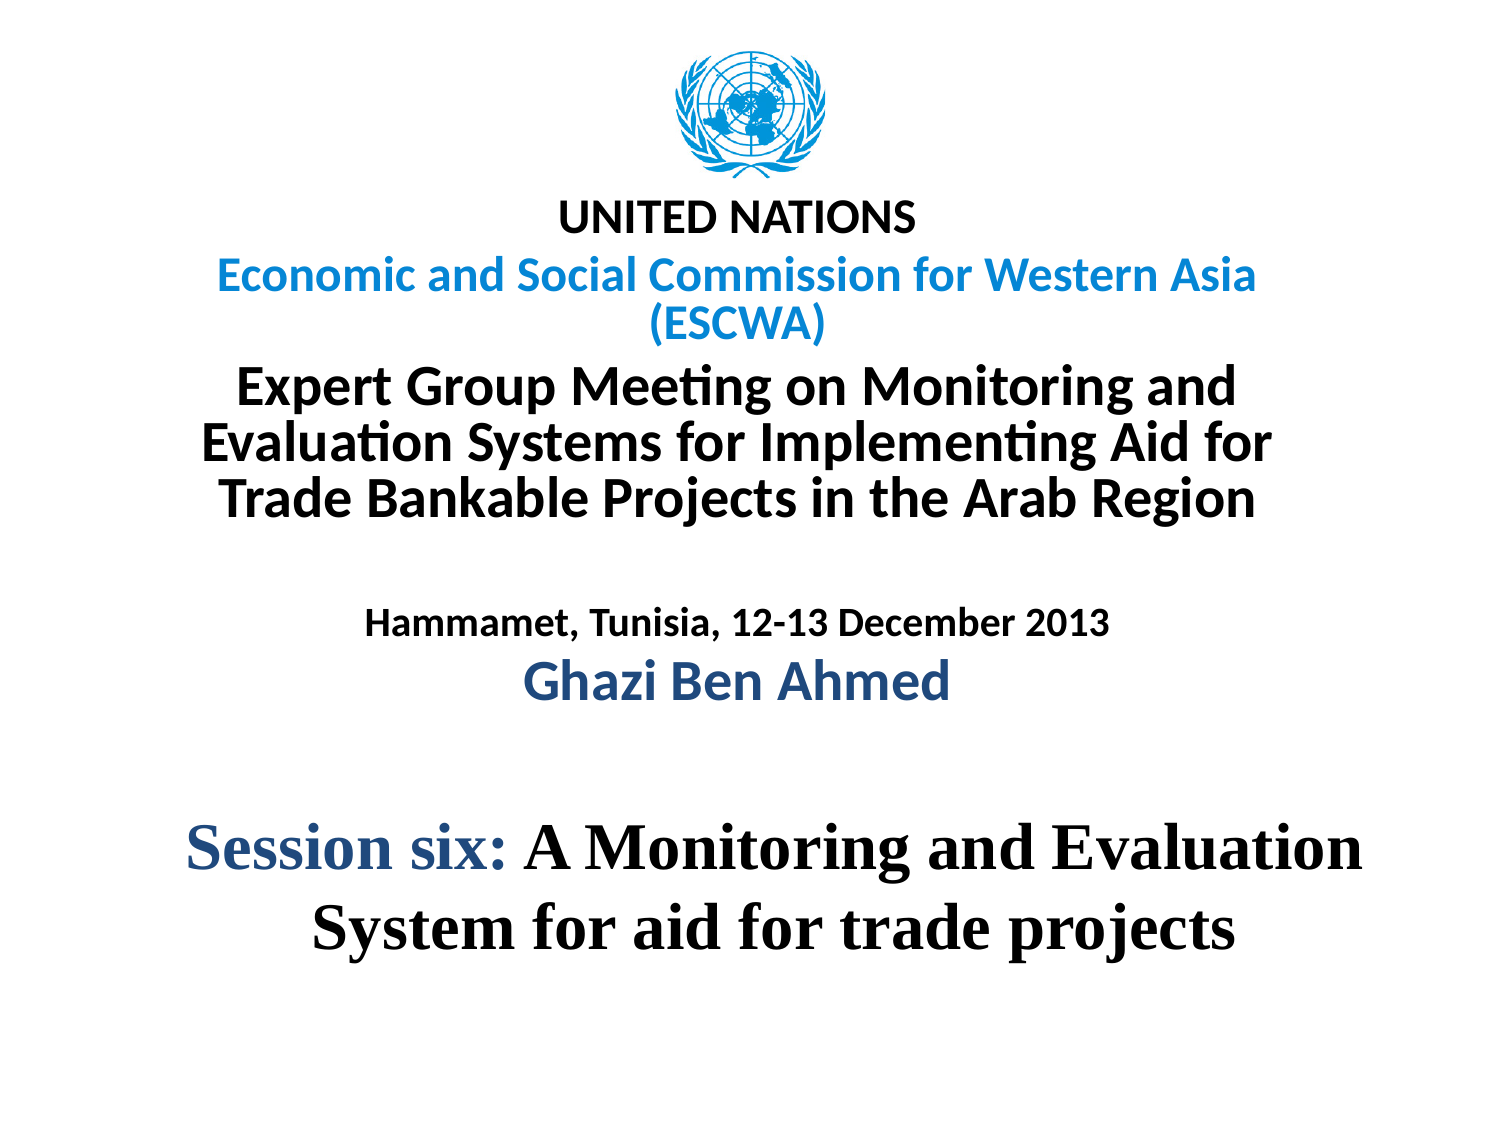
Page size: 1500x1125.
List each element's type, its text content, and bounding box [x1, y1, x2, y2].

picture [780, 85, 792, 102]
picture [727, 132, 749, 143]
picture [753, 85, 762, 91]
picture [697, 144, 714, 157]
picture [702, 130, 710, 140]
picture [793, 132, 799, 139]
picture [784, 105, 803, 138]
picture [700, 105, 709, 118]
picture [674, 49, 826, 179]
picture [753, 136, 785, 154]
picture [769, 85, 780, 97]
picture [710, 78, 725, 102]
picture [685, 113, 691, 126]
picture [739, 116, 749, 123]
title Session six: A Monitoring and Evaluation System for aid for trade projects [137, 762, 1413, 1004]
picture [705, 125, 718, 137]
picture [700, 70, 717, 102]
picture [812, 73, 816, 90]
picture [731, 74, 749, 87]
picture [753, 54, 786, 71]
picture [724, 64, 749, 79]
picture [737, 168, 765, 179]
picture [685, 113, 702, 145]
picture [710, 105, 718, 117]
picture [716, 54, 749, 71]
picture [731, 121, 745, 133]
picture [777, 105, 792, 130]
picture [796, 72, 819, 145]
subtitle UNITED NATIONS Economic and Social Commission for Western Asia (ESCWA) Expert Group Meeting on Monitoring and Evaluation Systems for Implementing Aid for Trade Bankable Projects in the Arab Region Hammamet, Tunisia, 12-13 December 2013 Ghazi Ben Ahmed [124, 187, 1351, 626]
picture [753, 64, 770, 73]
picture [725, 105, 733, 122]
picture [757, 116, 826, 179]
picture [753, 74, 770, 86]
picture [716, 144, 788, 164]
picture [773, 113, 780, 123]
picture [721, 85, 733, 102]
picture [786, 143, 805, 158]
picture [739, 85, 749, 93]
picture [716, 136, 749, 154]
picture [811, 112, 816, 127]
picture [692, 83, 700, 111]
picture [785, 70, 803, 102]
